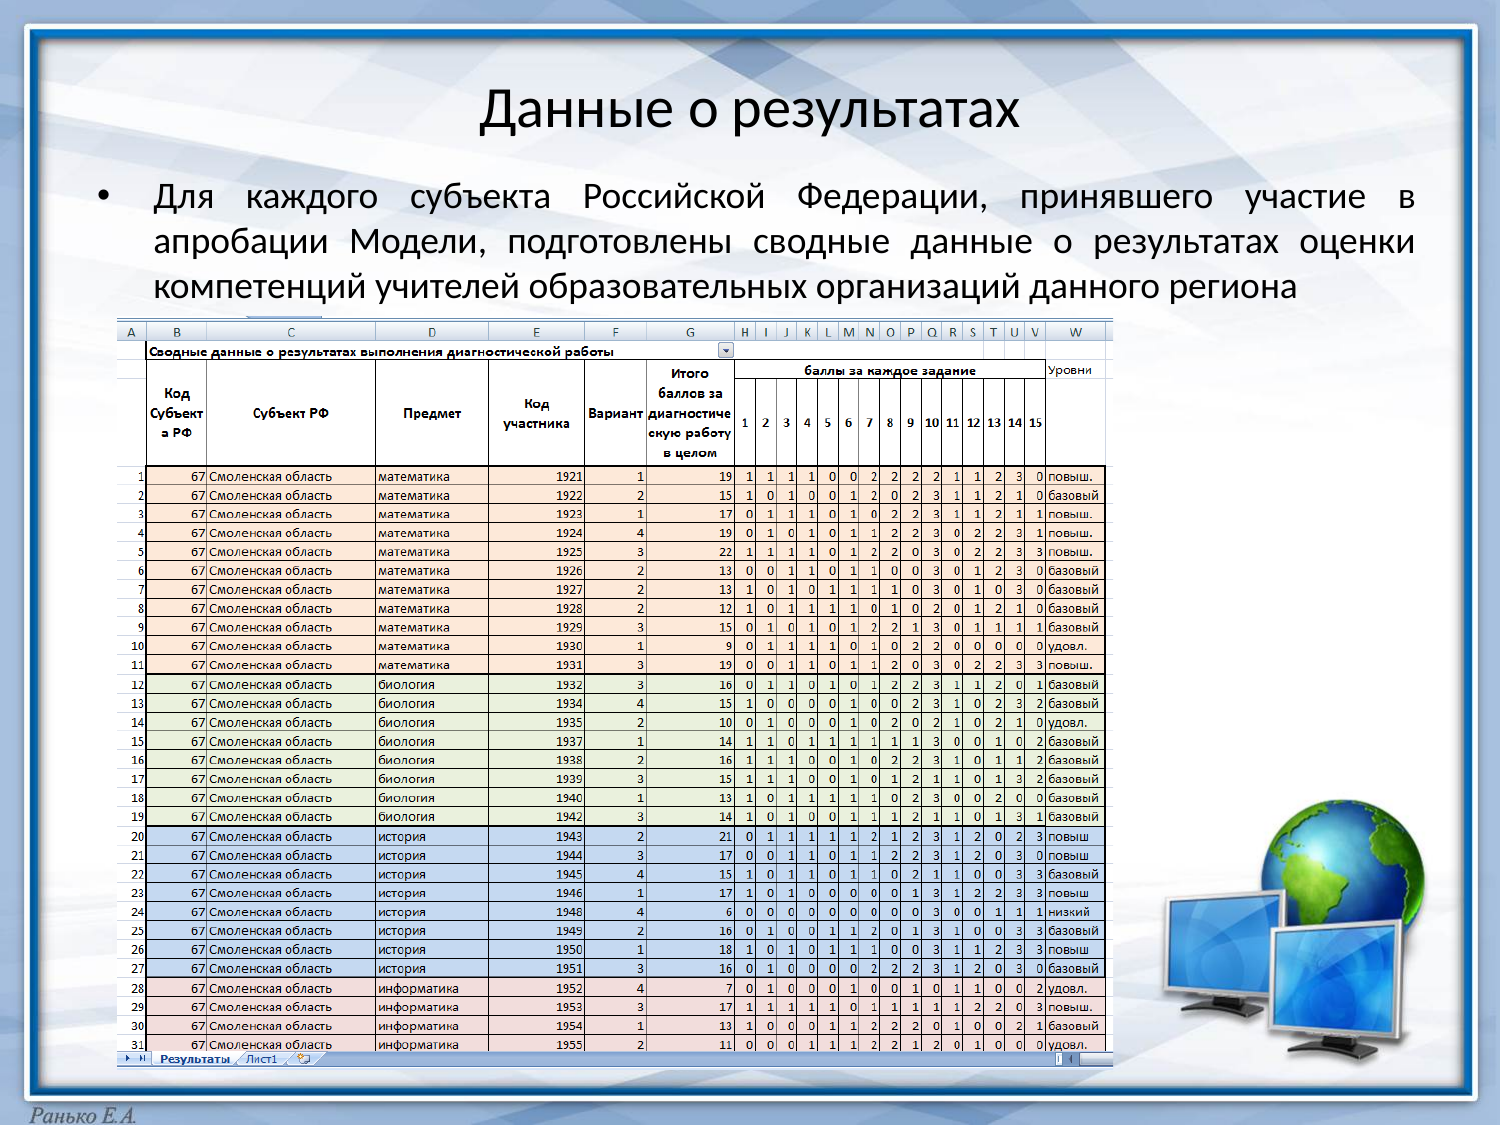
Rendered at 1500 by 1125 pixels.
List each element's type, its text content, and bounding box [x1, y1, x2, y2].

picture [0, 0, 1500, 1125]
list Для каждого субъекта Российской Федерации, принявшего участие в апробации Модели, подготовлены сводные данные о результатах оценки компетенций учителей образовательных организаций данного региона [82, 164, 1432, 324]
title Данные о результатах [75, 45, 1425, 164]
